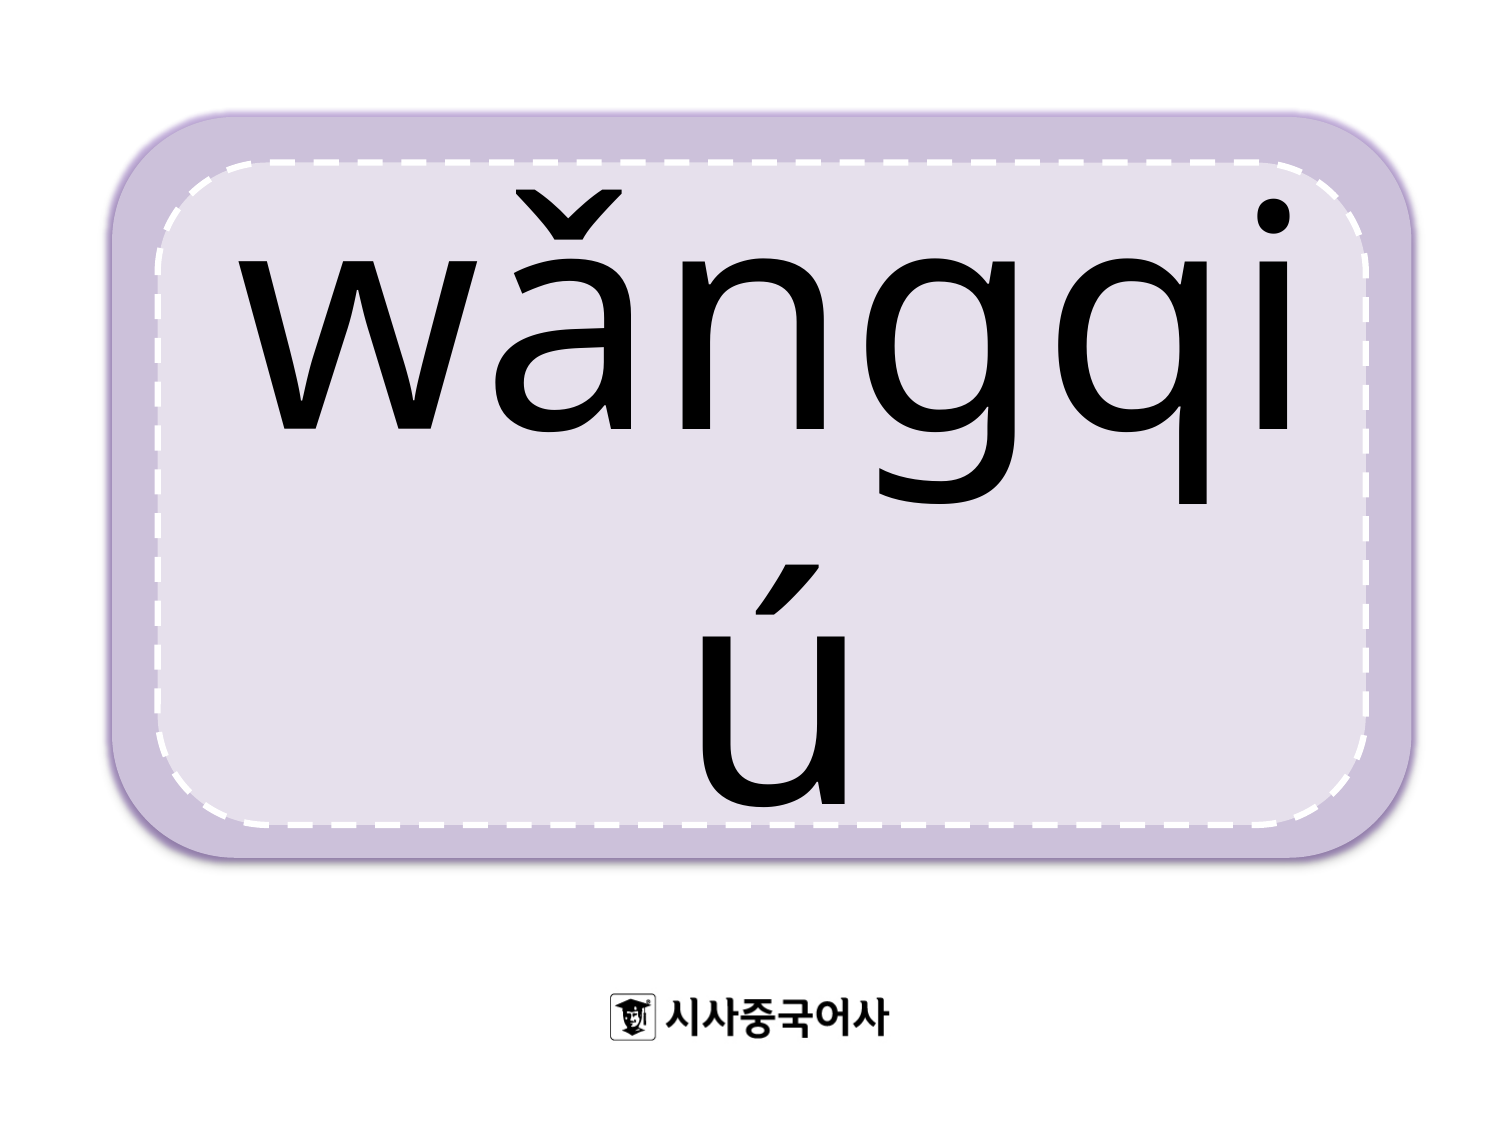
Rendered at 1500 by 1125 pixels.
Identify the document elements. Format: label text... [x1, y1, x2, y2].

picture [602, 987, 898, 1047]
text_box wǎngqiú [171, 160, 1380, 824]
